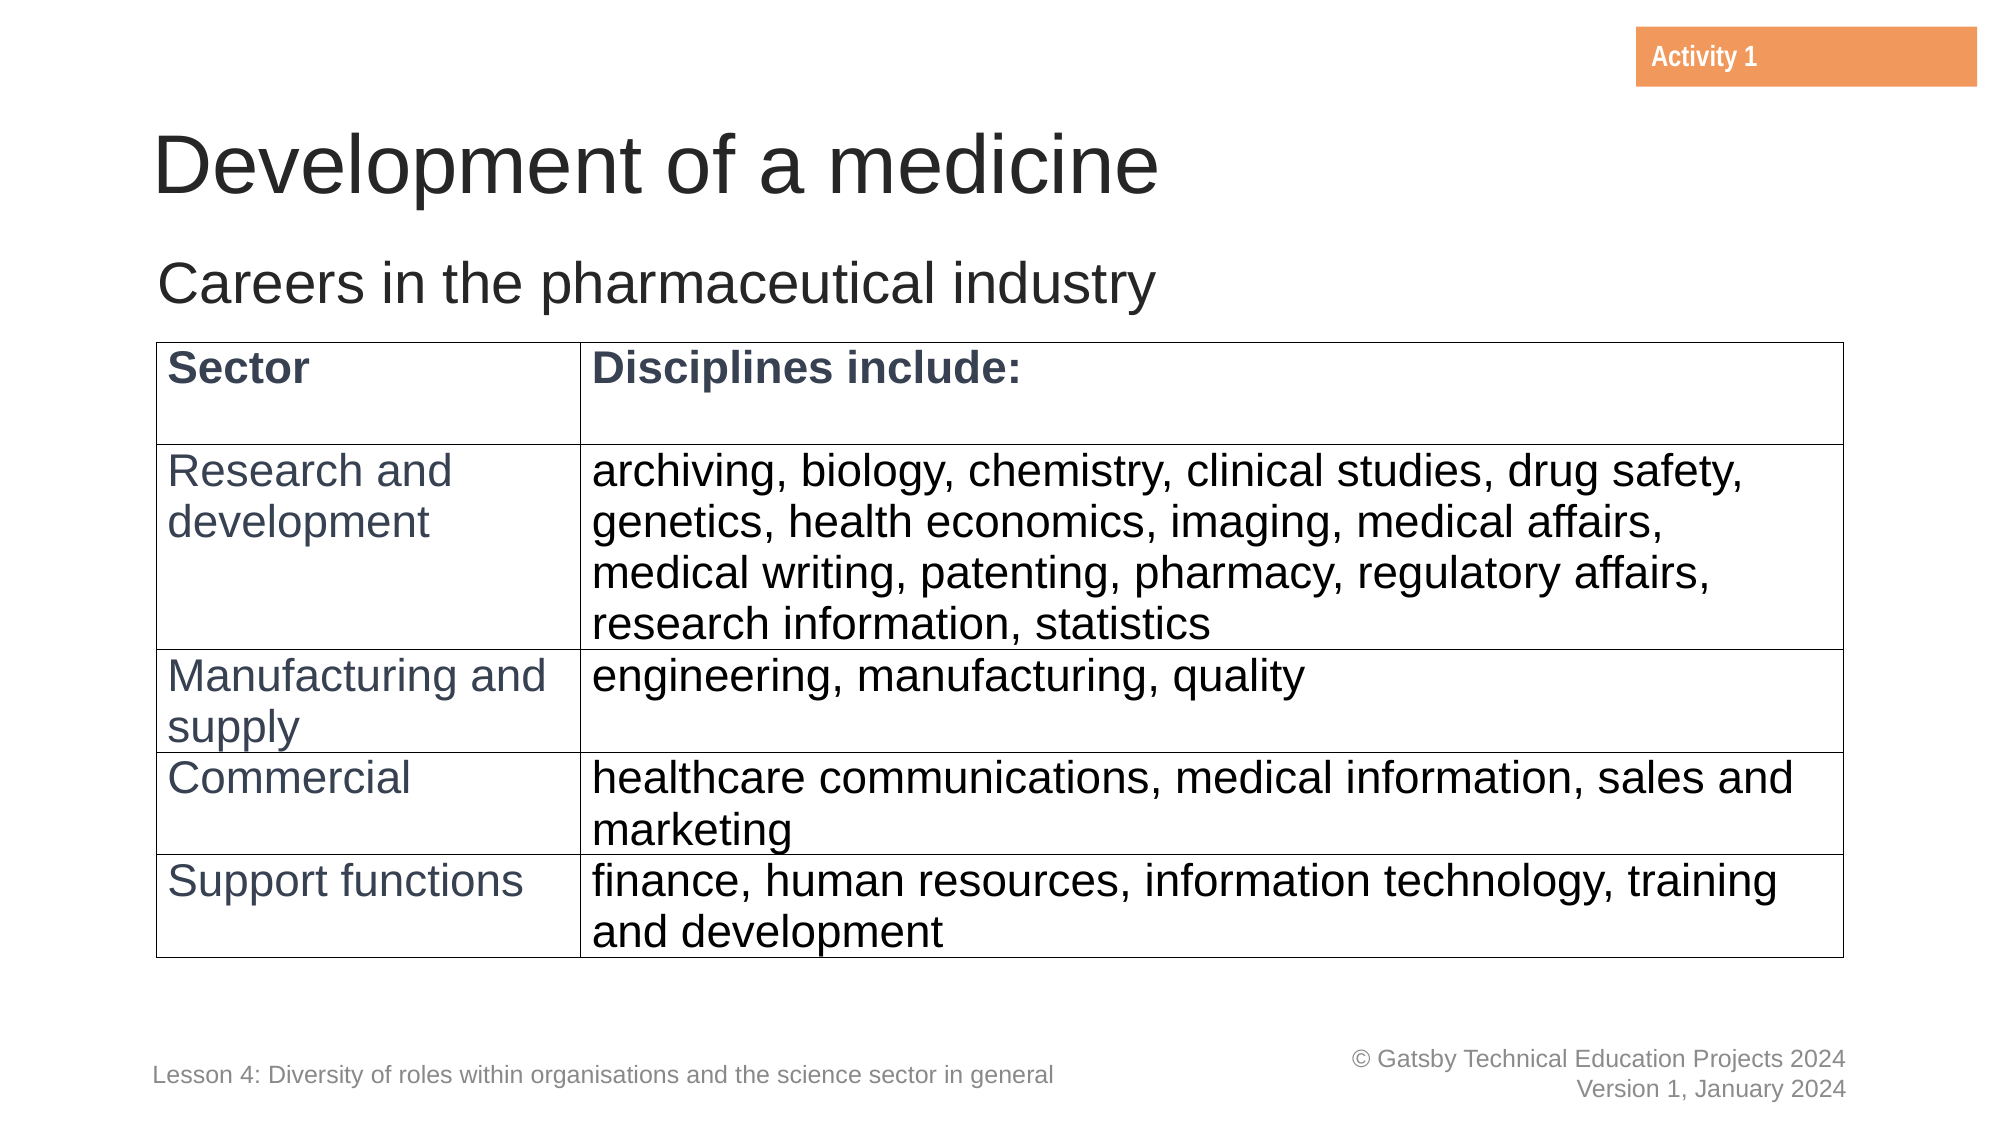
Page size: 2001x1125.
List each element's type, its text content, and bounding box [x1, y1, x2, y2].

table_cell Research and development [157, 445, 580, 649]
table_cell Support functions [157, 855, 580, 957]
table_header Disciplines include: [581, 343, 1843, 444]
text_box Development of a medicine [137, 59, 1863, 278]
table_header Sector [157, 343, 580, 444]
table_cell Commercial [157, 753, 580, 854]
list Activity 1 [1636, 26, 1978, 87]
table_cell finance, human resources, information technology, training and development [581, 855, 1843, 957]
list Lesson 4: Diversity of roles within organisations and the science sector in general [137, 1042, 1252, 1103]
title Careers in the pharmaceutical industry [142, 176, 1868, 394]
table_cell healthcare communications, medical information, sales and marketing [581, 753, 1843, 854]
table_cell Manufacturing and supply [157, 650, 580, 752]
table_cell engineering, manufacturing, quality [581, 650, 1843, 752]
table_cell archiving, biology, chemistry, clinical studies, drug safety, genetics, health economics, imaging, medical affairs, medical writing, patenting, pharmacy, regulatory affairs, research information, statistics [581, 445, 1843, 649]
